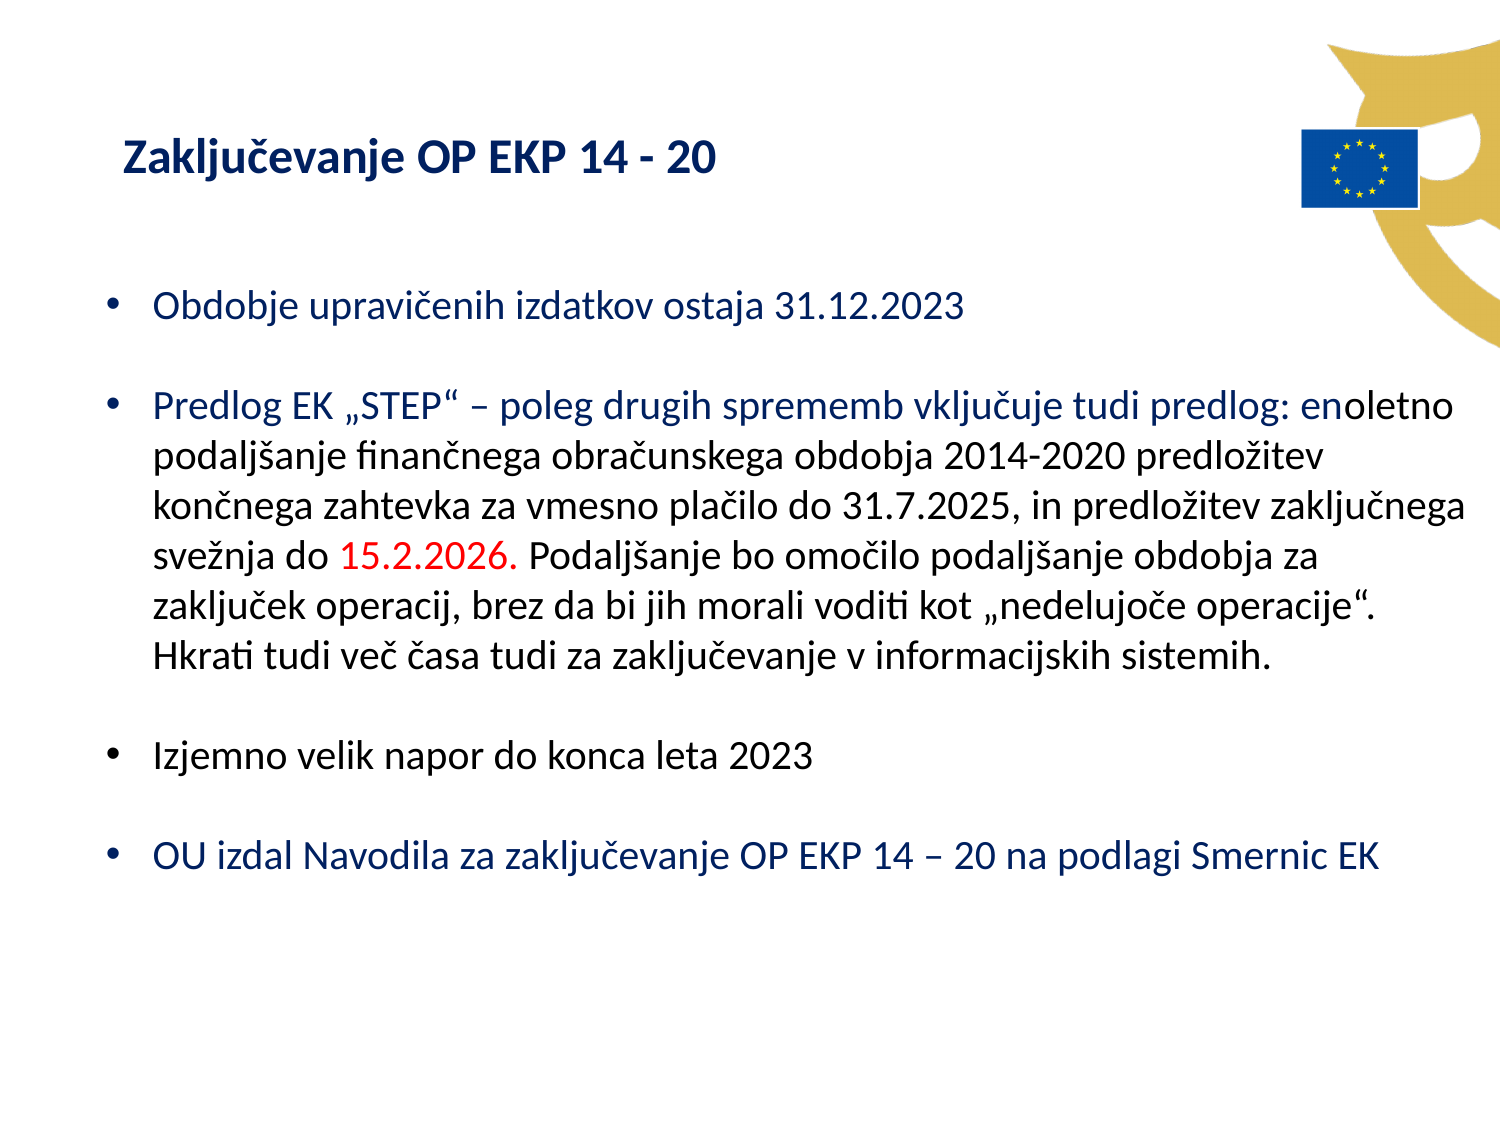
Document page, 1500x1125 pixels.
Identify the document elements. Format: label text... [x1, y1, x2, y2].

picture [1299, 0, 1500, 479]
text_box Obdobje upravičenih izdatkov ostaja 31.12.2023 Predlog EK „STEP“ – poleg drugih sprememb vključuje tudi predlog: enoletno podaljšanje finančnega obračunskega obdobja 2014-2020 predložitev končnega zahtevka za vmesno plačilo do 31.7.2025, in predložitev zaključnega svežnja do 15.2.2026. Podaljšanje bo omočilo podaljšanje obdobja za zaključek operacij, brez da bi jih morali voditi kot „nedelujoče operacije“. Hkrati tudi več časa tudi za zaključevanje v informacijskih sistemih. Izjemno velik napor do konca leta 2023 OU izdal Navodila za zaključevanje OP EKP 14 – 20 na podlagi Smernic EK [91, 225, 1483, 986]
text_box Zaključevanje OP EKP 14 - 20 [108, 116, 839, 191]
